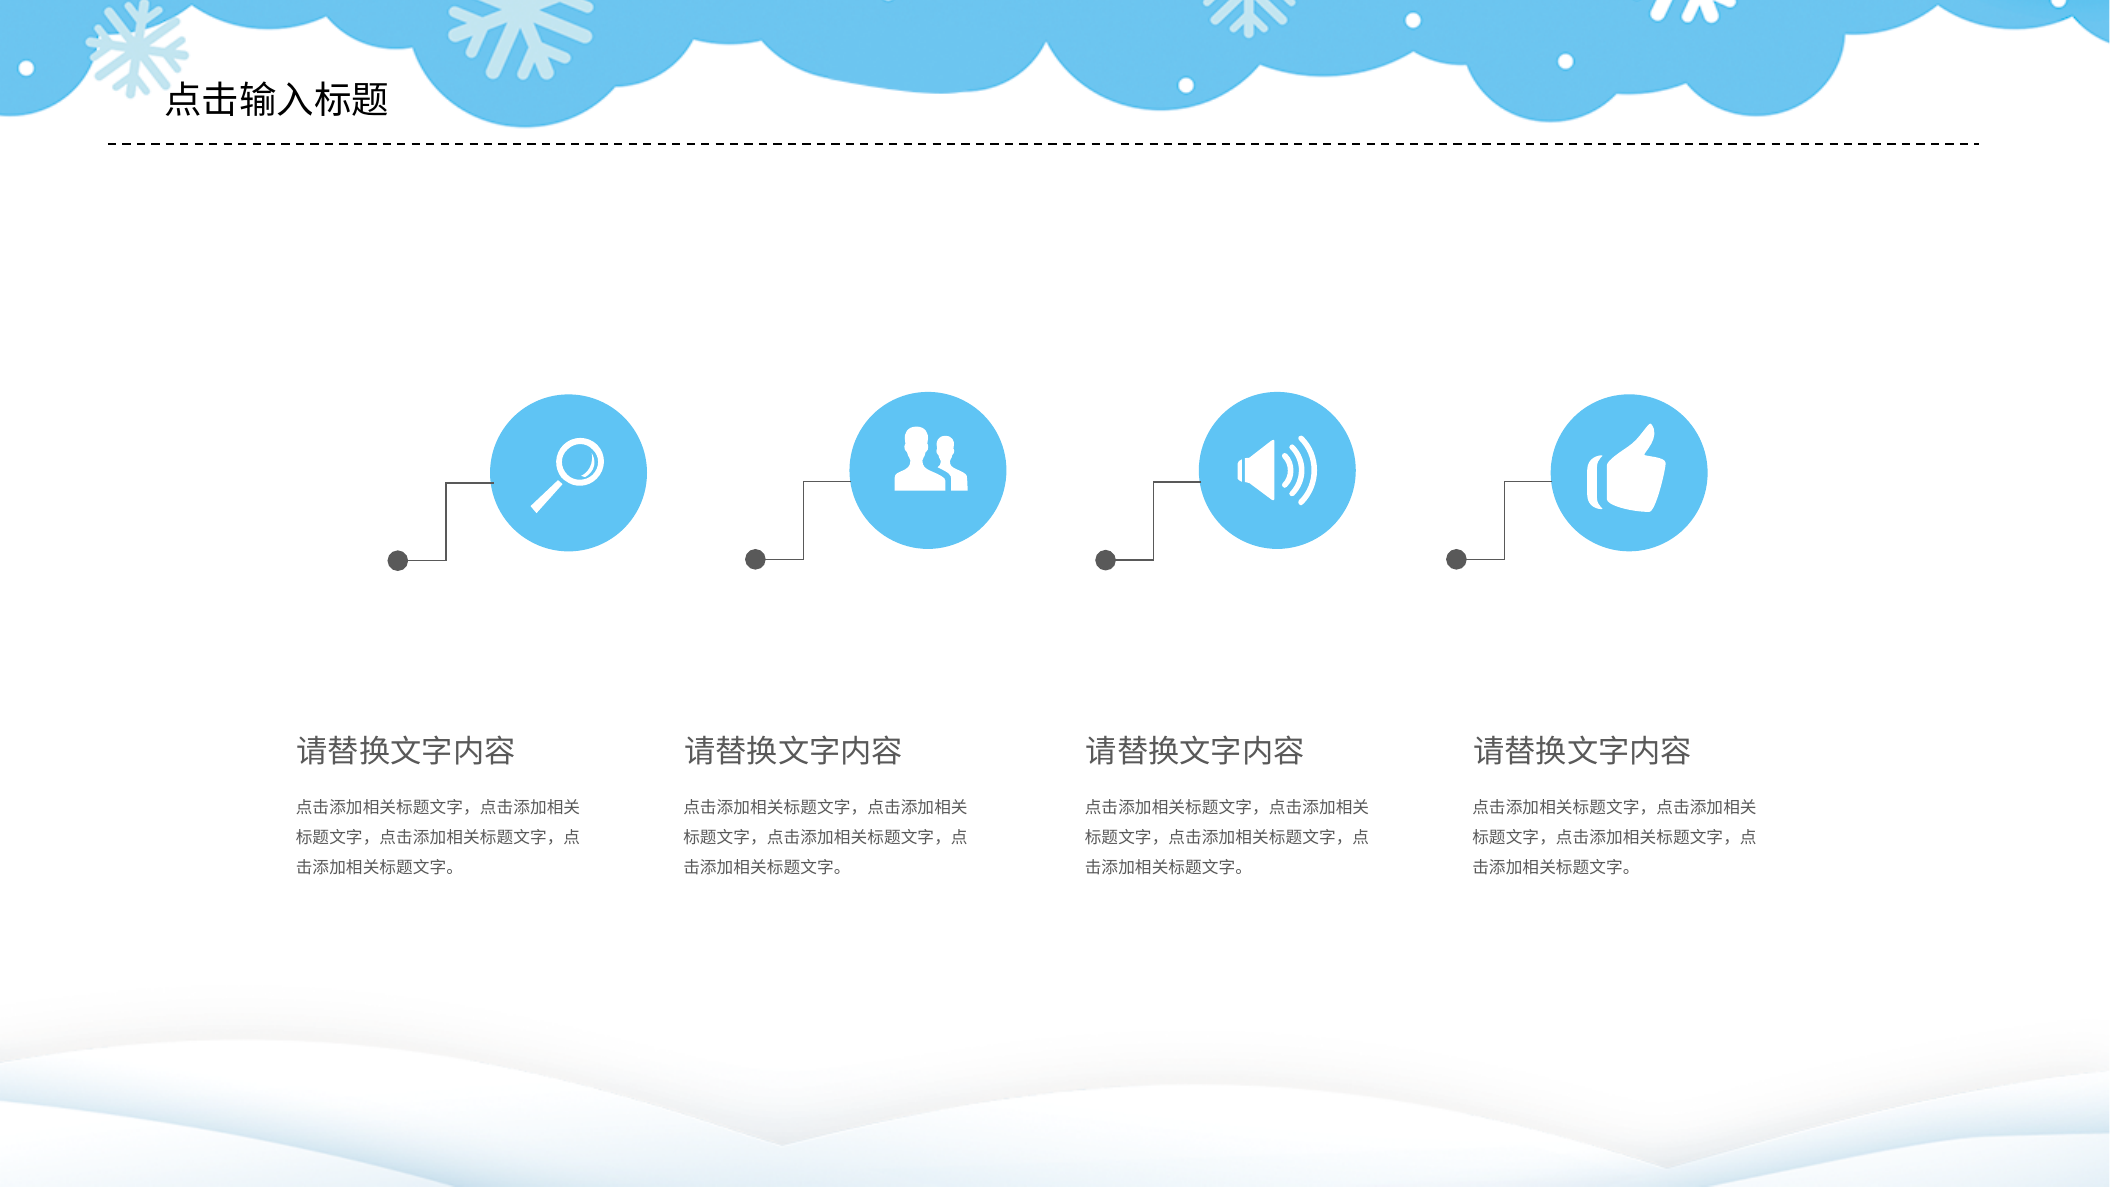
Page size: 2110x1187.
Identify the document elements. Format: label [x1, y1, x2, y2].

text_box [397, 482, 494, 561]
text_box [1105, 482, 1202, 561]
text_box [849, 391, 1007, 549]
text_box [490, 394, 647, 552]
text_box [1198, 391, 1356, 549]
text_box [1456, 481, 1553, 560]
text_box [0, 0, 2110, 1187]
text_box [755, 481, 852, 560]
text_box [1550, 394, 1708, 552]
